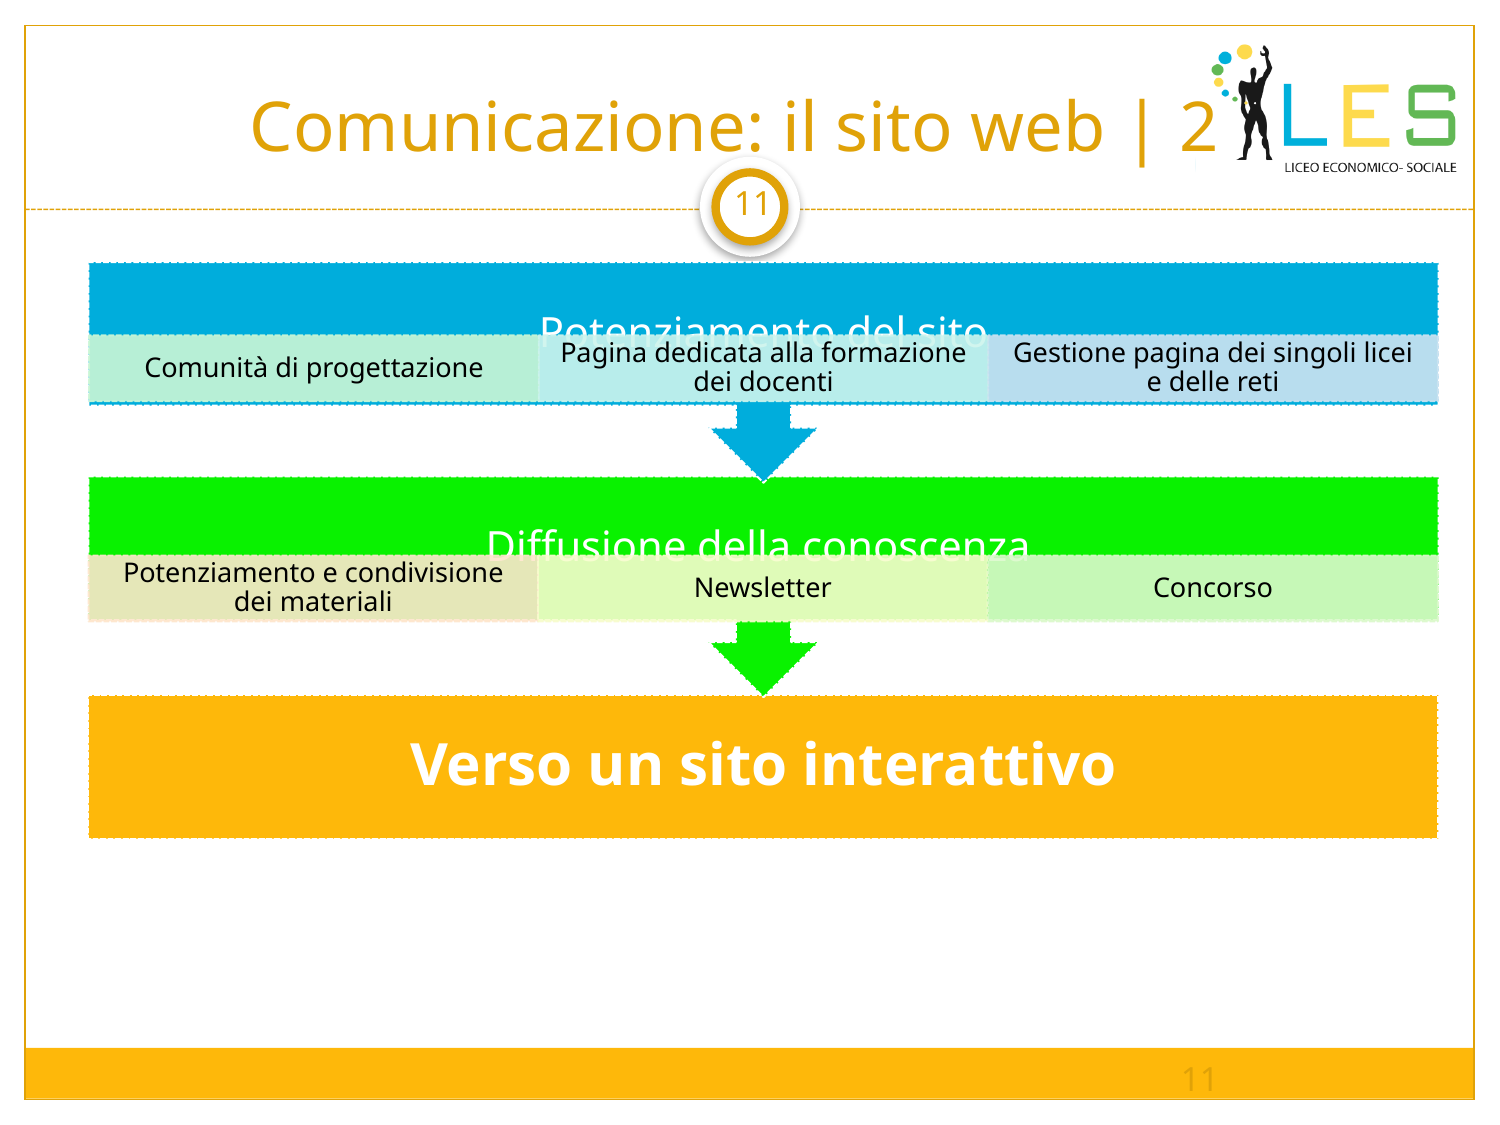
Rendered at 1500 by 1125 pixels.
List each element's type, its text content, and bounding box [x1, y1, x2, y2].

text_box 11 [715, 168, 791, 241]
slide_number 11 [950, 1050, 1450, 1111]
title Comunicazione: il sito web | 2 [75, 45, 1395, 173]
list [88, 257, 1439, 839]
picture [1195, 32, 1469, 176]
